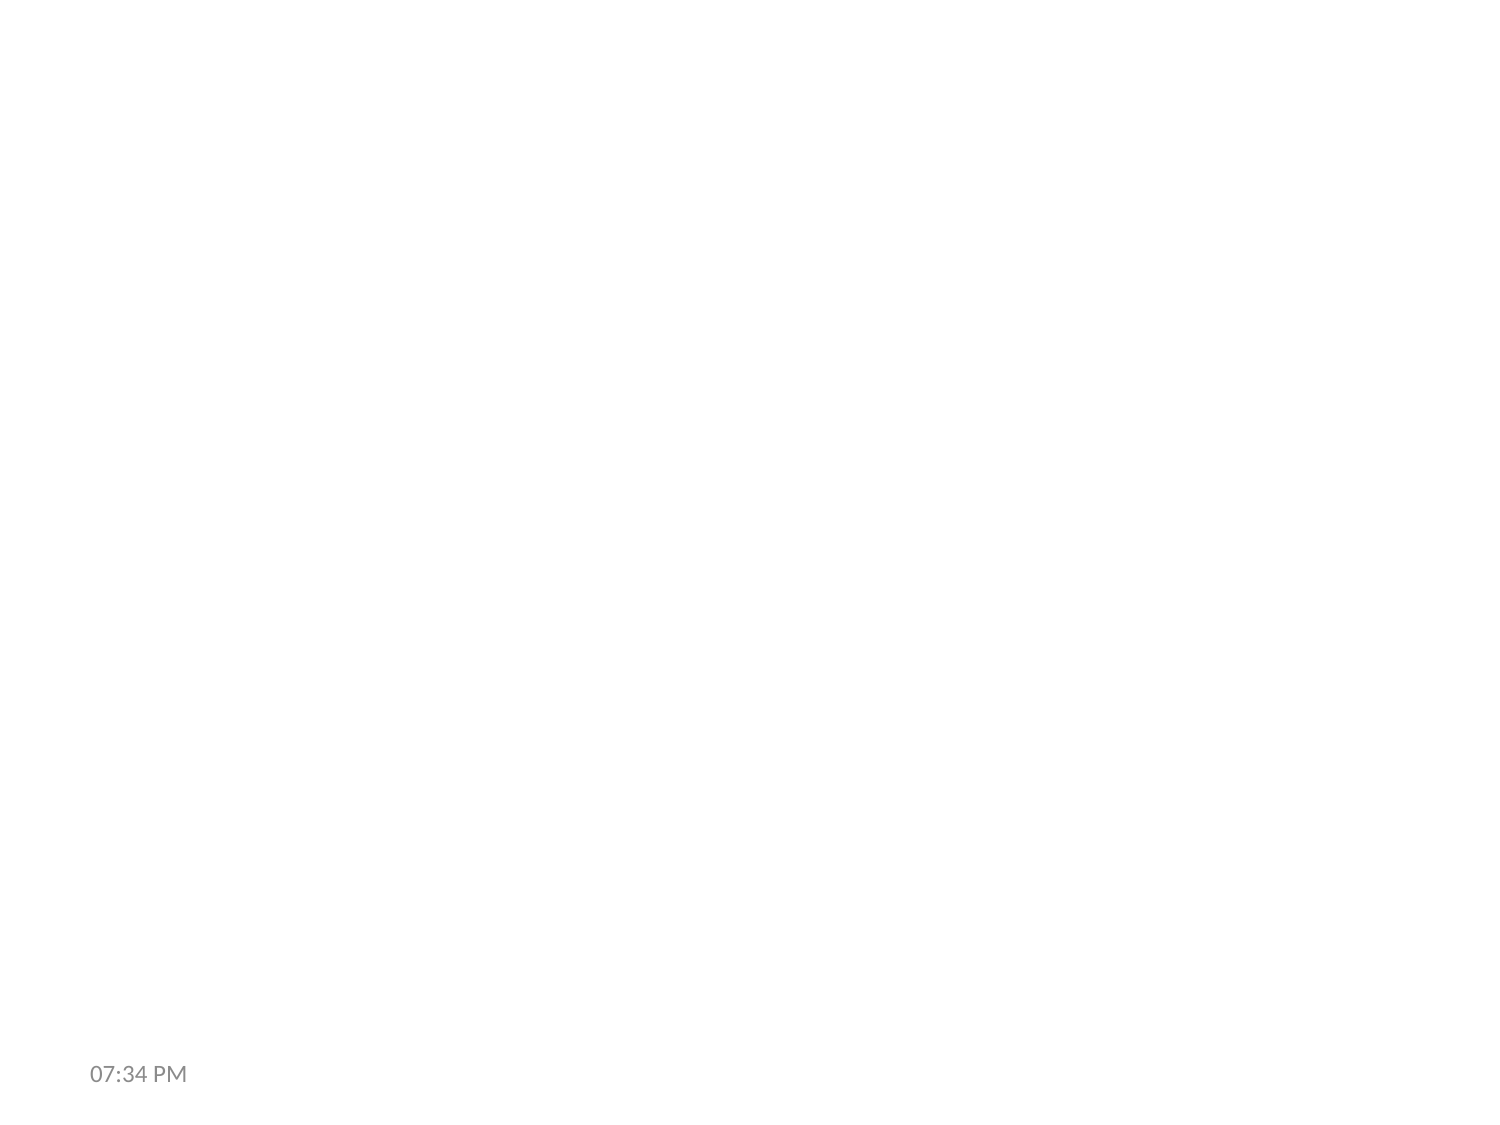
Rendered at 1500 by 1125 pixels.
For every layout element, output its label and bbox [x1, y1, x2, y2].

slide_number [75, 1042, 425, 1103]
